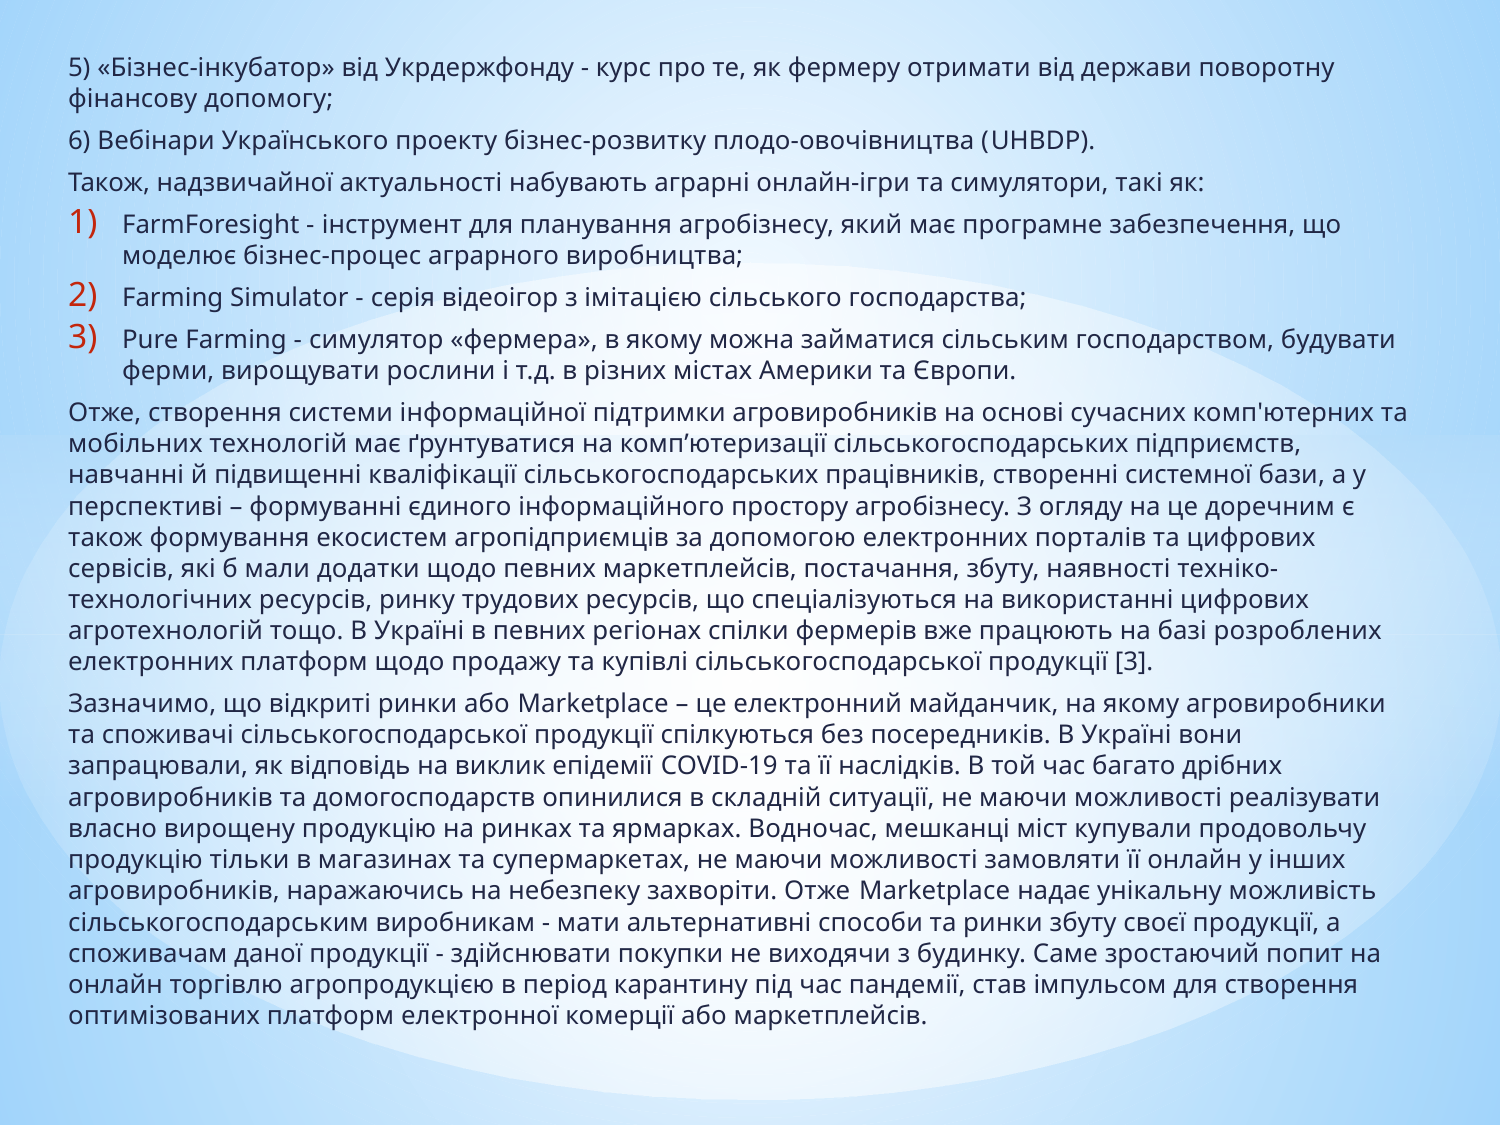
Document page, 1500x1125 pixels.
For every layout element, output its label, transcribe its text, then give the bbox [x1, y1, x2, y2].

subtitle 5) «Бізнес-інкубатор» від Укрдержфонду - курс про те, як фермеру отримати від держави поворотну фінансову допомогу; 6) Вебінари Українського проекту бізнес-розвитку плодо-овочівництва (UHBDP). Також, надзвичайної актуальності набувають аграрні онлайн-ігри та симулятори, такі як: FarmForesight - інструмент для планування агробізнесу, який має програмне забезпечення, що моделює бізнес-процес аграрного виробництва; Farming Simulator - серія відеоігор з імітацією сільського господарства; Pure Farming - симулятор «фермера», в якому можна займатися сільським господарством, будувати ферми, вирощувати рослини і т.д. в різних містах Америки та Європи. Отже, створення системи інформаційної підтримки агровиробників на основі сучасних комп'ютерних та мобільних технологій має ґрунтуватися на комп’ютеризації сільськогосподарських підприємств, навчанні й підвищенні кваліфікації сільськогосподарських працівників, створенні системної бази, а у перспективі – формуванні єдиного інформаційного простору агробізнесу. З огляду на це доречним є також формування екосистем агропідприємців за допомогою електронних порталів та цифрових сервісів, які б мали додатки щодо певних маркетплейсів, постачання, збуту, наявності техніко-технологічних ресурсів, ринку трудових ресурсів, що спеціалізуються на використанні цифрових агротехнологій тощо. В Україні в певних регіонах спілки фермерів вже працюють на базі розроблених електронних платформ щодо продажу та купівлі сільськогосподарської продукції [3]. Зазначимо, що відкриті ринки або Marketplace – це електронний майданчик, на якому агровиробники та споживачі сільськогосподарської продукції спілкуються без посередників. В Україні вони запрацювали, як відповідь на виклик епідемії COVID-19 та її наслідків. В той час багато дрібних агровиробників та домогосподарств опинилися в складній ситуації, не маючи можливості реалізувати власно вирощену продукцію на ринках та ярмарках. Водночас, мешканці міст купували продовольчу продукцію тільки в магазинах та супермаркетах, не маючи можливості замовляти її онлайн у інших агровиробників, наражаючись на небезпеку захворіти. Отже Marketplace надає унікальну можливість сільськогосподарським виробникам - мати альтернативні способи та ринки збуту своєї продукції, а споживачам даної продукції - здійснювати покупки не виходячи з будинку. Саме зростаючий попит на онлайн торгівлю агропродукцією в період карантину під час пандемії, став імпульсом для створення оптимізованих платформ електронної комерції або маркетплейсів. [53, 42, 1436, 1059]
